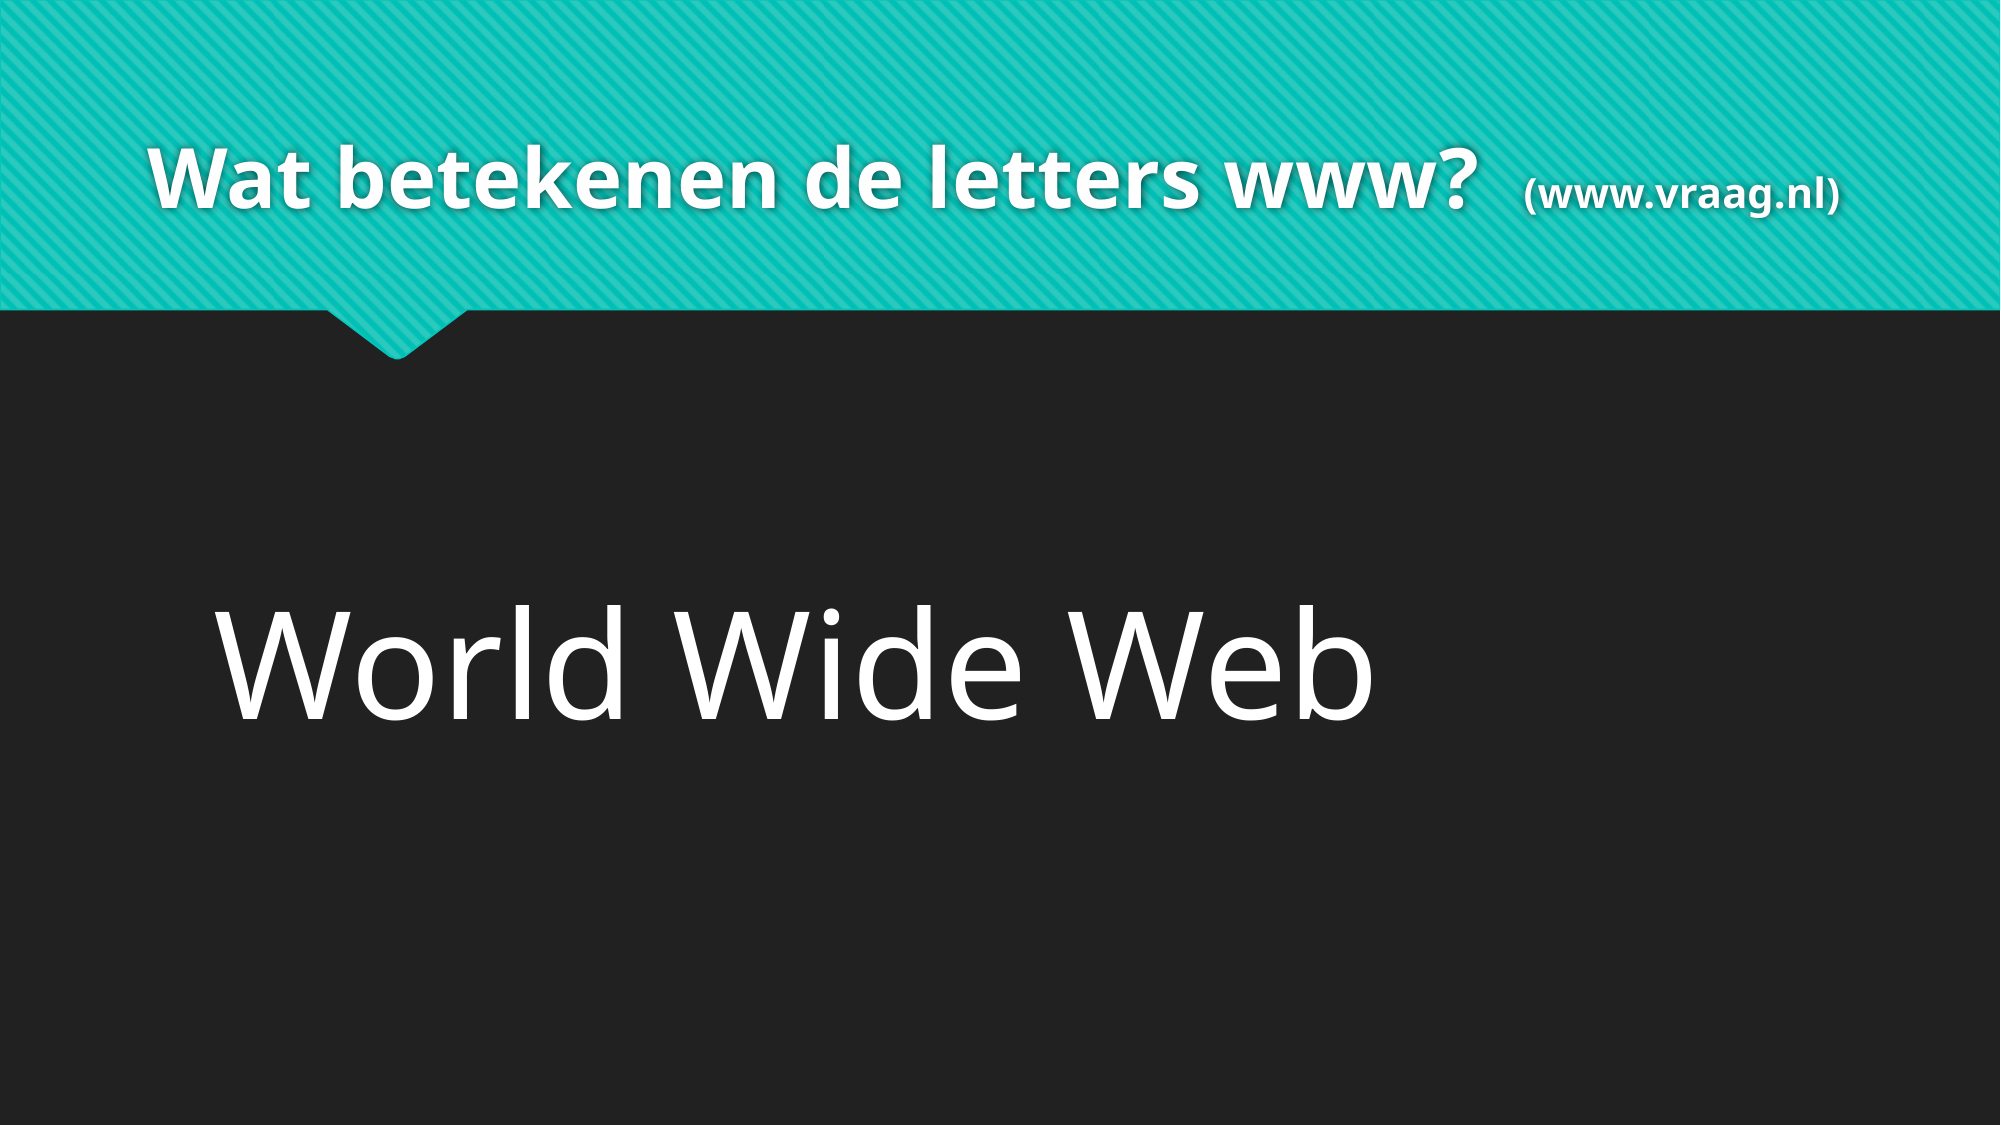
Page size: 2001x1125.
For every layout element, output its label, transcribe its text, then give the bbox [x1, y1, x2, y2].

title Wat betekenen de letters www? (www.vraag.nl) [132, 73, 1868, 233]
text_box World Wide Web [199, 562, 1866, 758]
